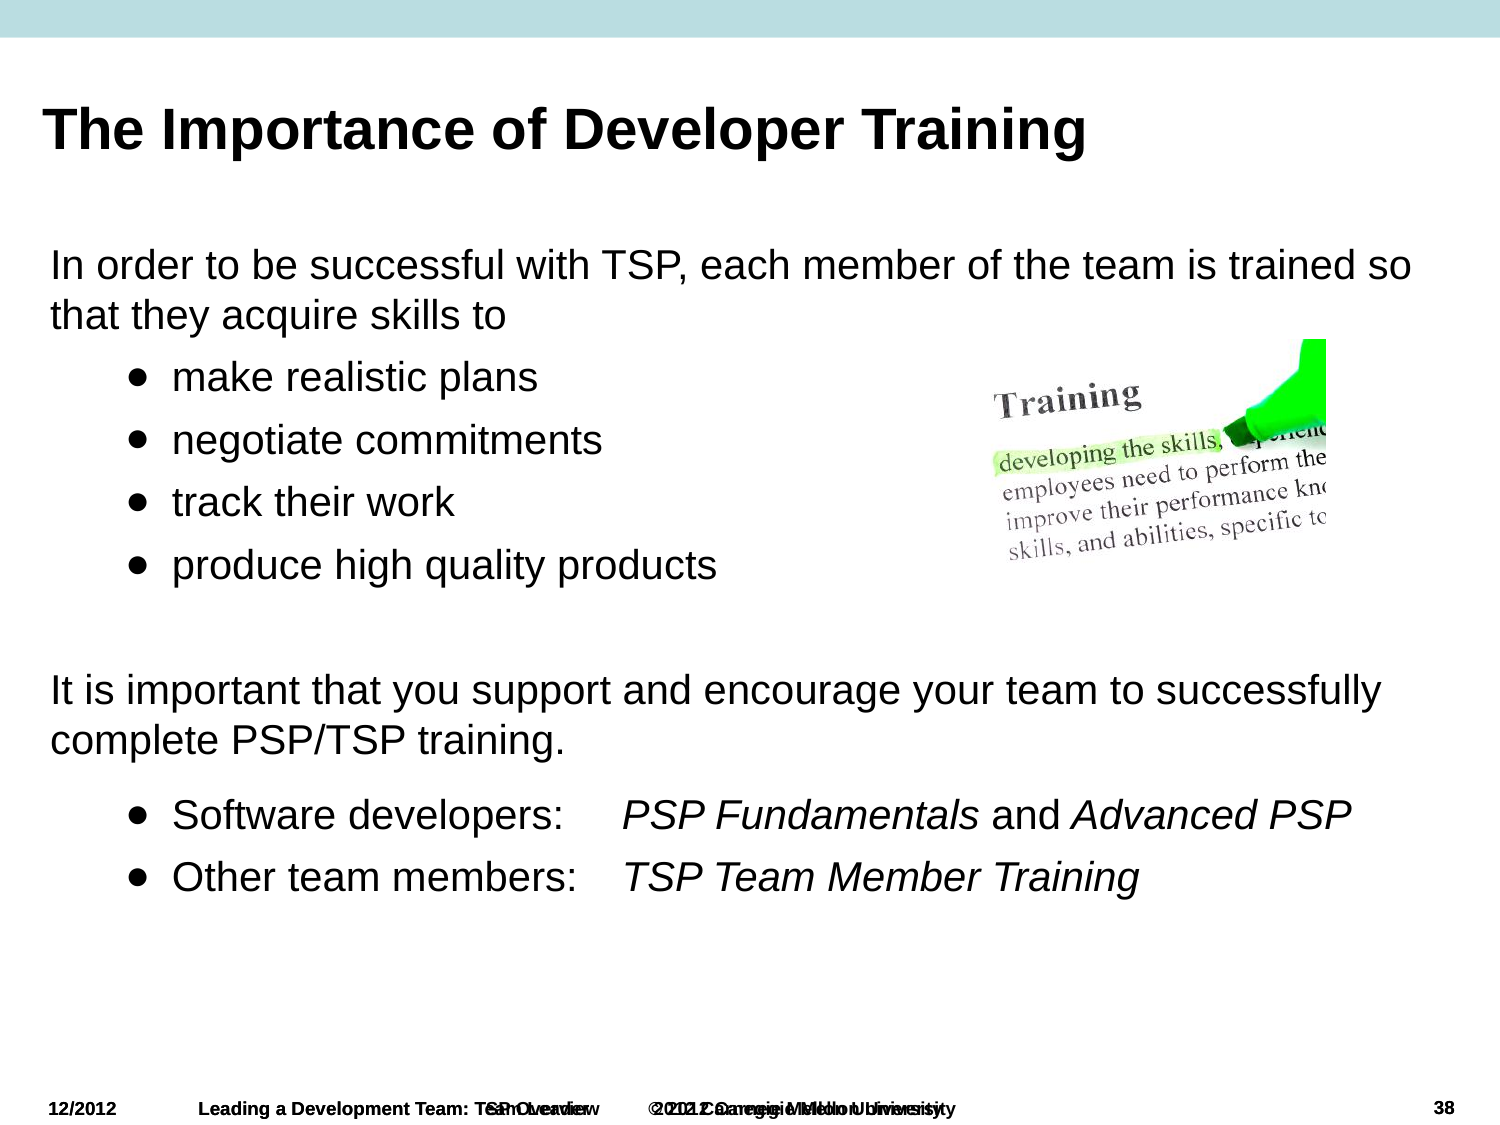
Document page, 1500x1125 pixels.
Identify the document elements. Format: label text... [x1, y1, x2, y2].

picture [930, 339, 1326, 602]
list In order to be successful with TSP, each member of the team is trained so that they acquire skills to make realistic plans negotiate commitments track their work produce high quality products It is important that you support and encourage your team to successfully complete PSP/TSP training. Software developers: PSP Fundamentals and Advanced PSP Other team members: TSP Team Member Training [50, 237, 1465, 1000]
title The Importance of Developer Training [42, 104, 1438, 161]
